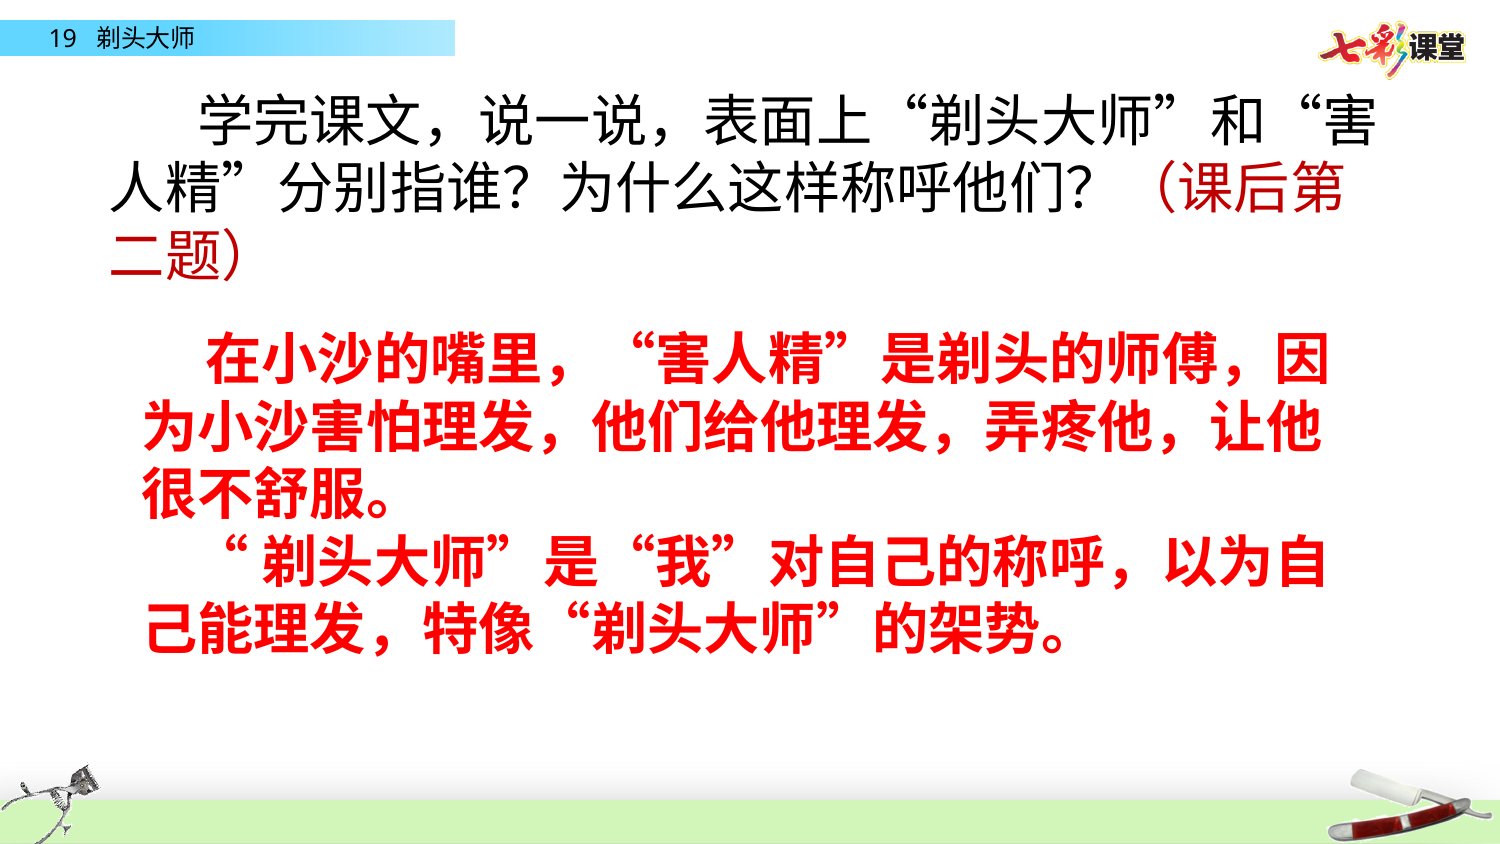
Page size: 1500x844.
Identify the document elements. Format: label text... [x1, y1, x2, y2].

picture [1316, 20, 1468, 80]
text_box 学完课文，说一说，表面上“剃头大师”和“害人精”分别指谁？为什么这样称呼他们？（课后第二题） [97, 79, 1391, 293]
picture [0, 730, 122, 844]
picture [1306, 732, 1499, 844]
text_box 在小沙的嘴里，“害人精”是剃头的师傅，因为小沙害怕理发，他们给他理发，弄疼他，让他很不舒服。 “剃头大师”是“我”对自己的称呼，以为自己能理发，特像“剃头大师”的架势。 [129, 317, 1359, 667]
